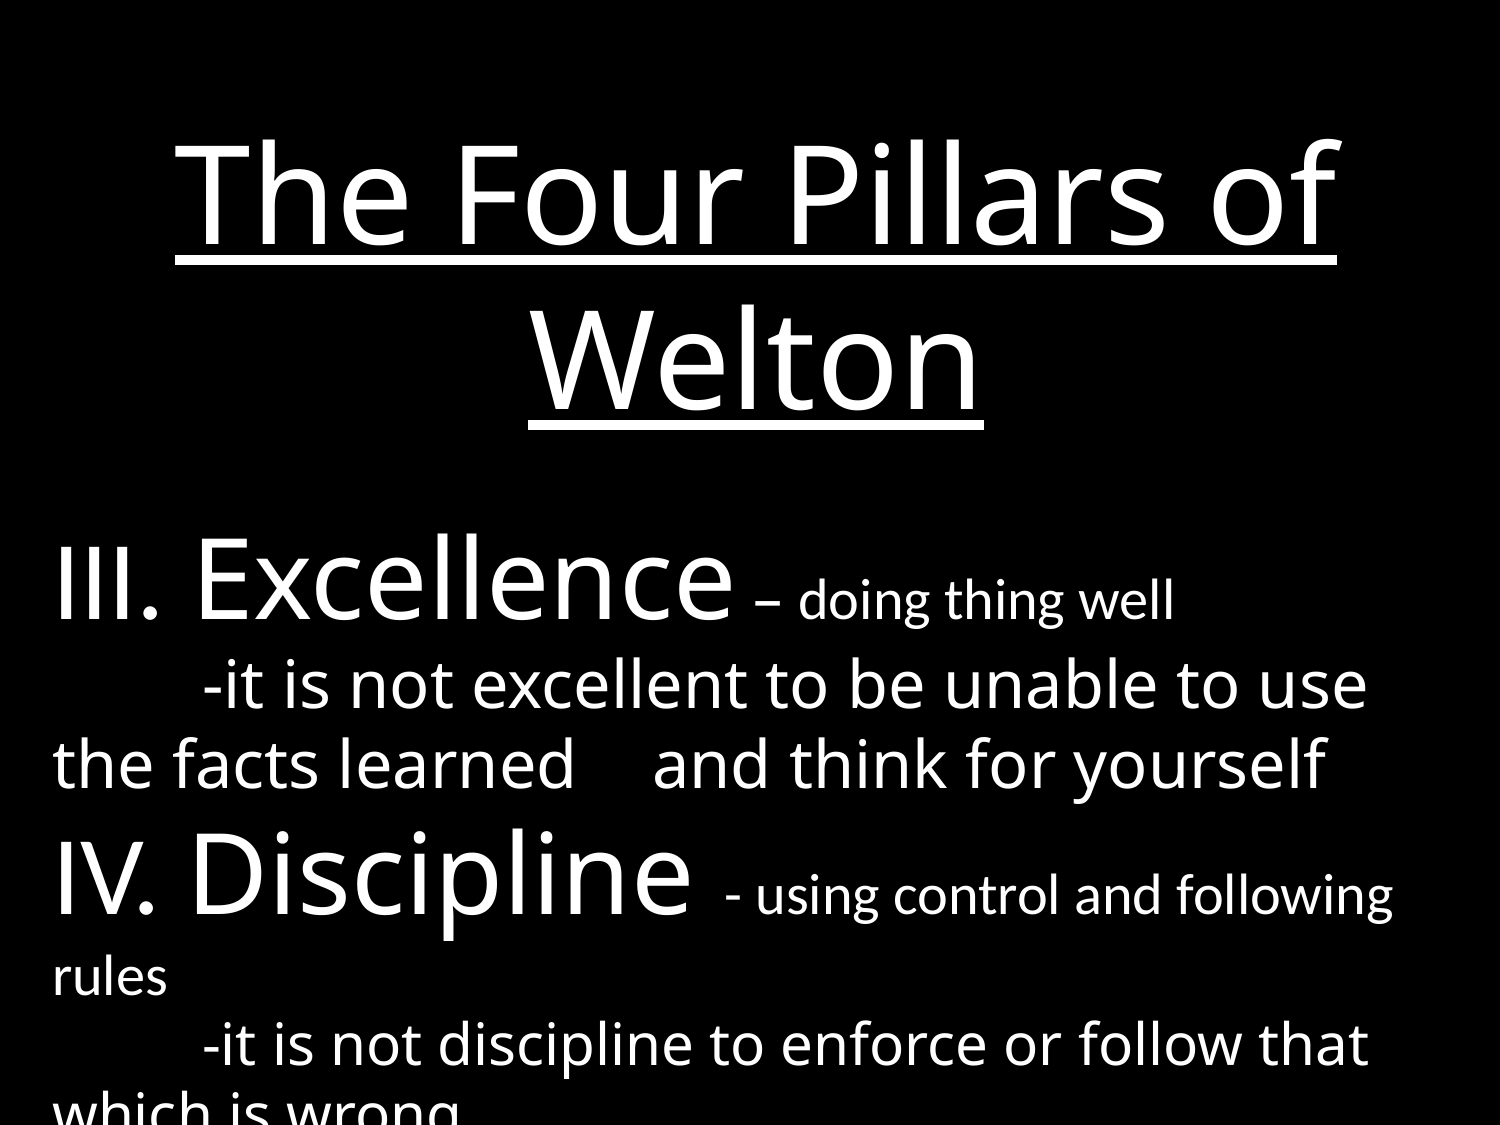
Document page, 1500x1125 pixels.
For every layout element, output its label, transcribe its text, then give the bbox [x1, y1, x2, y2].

text_box The Four Pillars of Welton III. Excellence – doing thing well -it is not excellent to be unable to use the facts learned and think for yourself IV. Discipline - using control and following rules -it is not discipline to enforce or follow that which is wrong [37, 99, 1475, 1125]
